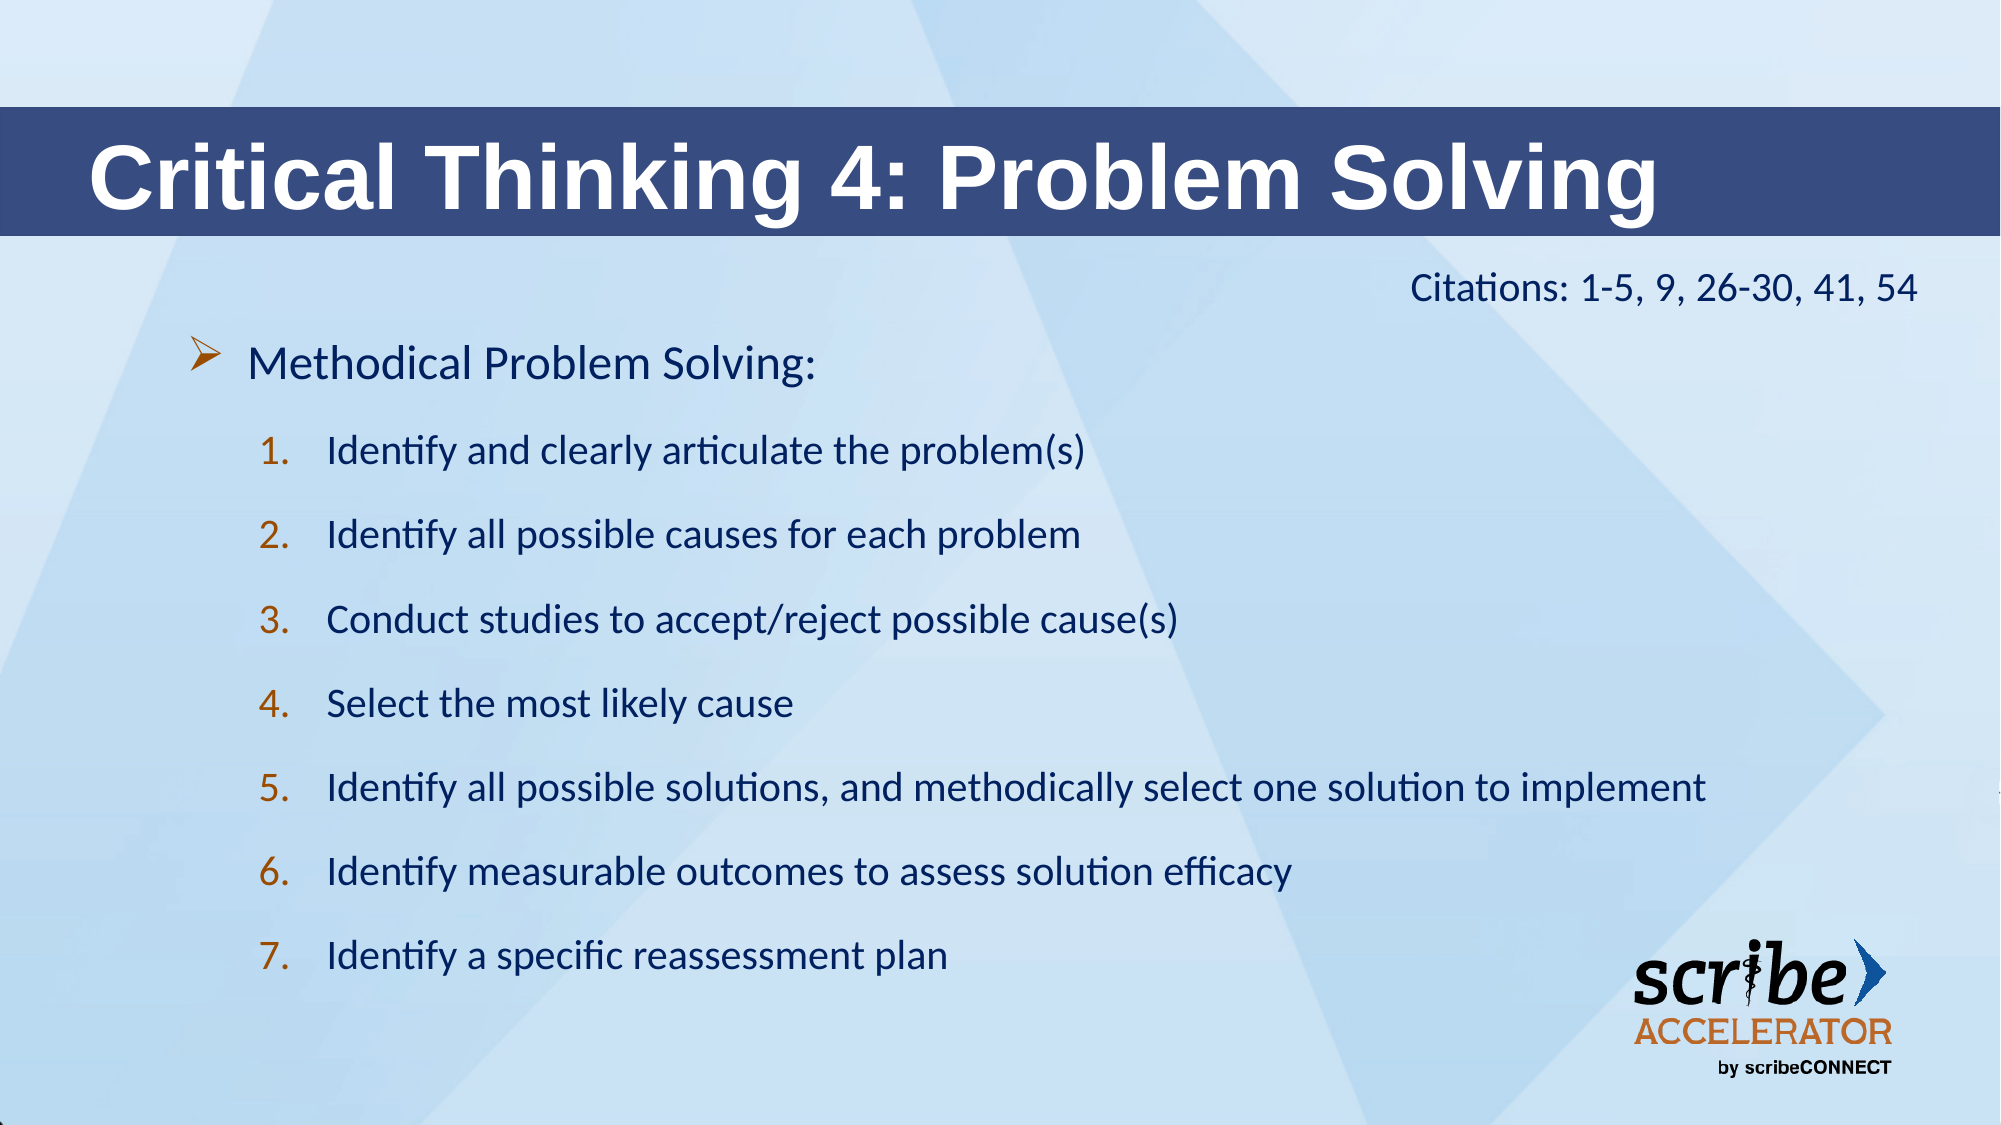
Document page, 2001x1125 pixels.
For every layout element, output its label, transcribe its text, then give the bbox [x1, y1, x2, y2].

list Methodical Problem Solving: Identify and clearly articulate the problem(s) Identify all possible causes for each problem Conduct studies to accept/reject possible cause(s) Select the most likely cause Identify all possible solutions, and methodically select one solution to implement Identify measurable outcomes to assess solution efficacy Identify a specific reassessment plan [164, 289, 1862, 1000]
text_box Citations: 1-5, 9, 26-30, 41, 54 [1395, 289, 1934, 318]
picture [0, 0, 2001, 107]
text_box [1759, 956, 2000, 1125]
title Critical Thinking 4: Problem Solving [73, 70, 1936, 289]
picture [0, 236, 2001, 1125]
